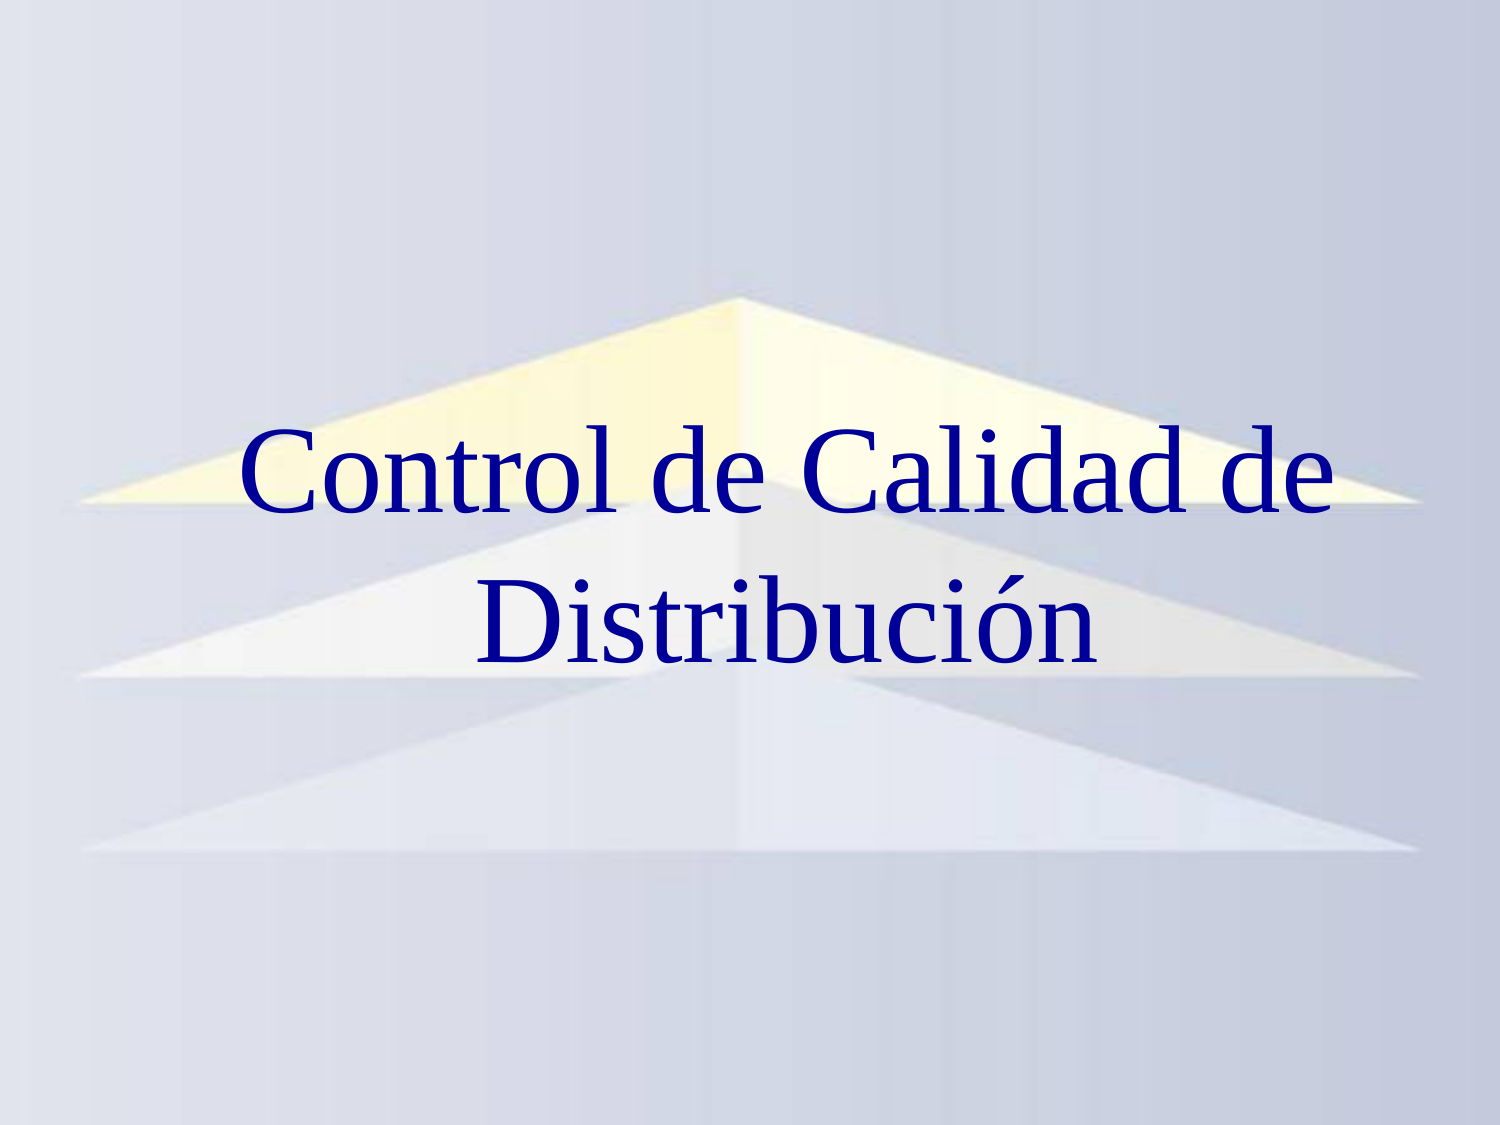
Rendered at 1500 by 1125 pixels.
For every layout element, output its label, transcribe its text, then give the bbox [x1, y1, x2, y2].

title Control de Calidad de Distribución [162, 387, 1413, 688]
picture [0, 0, 1500, 1125]
